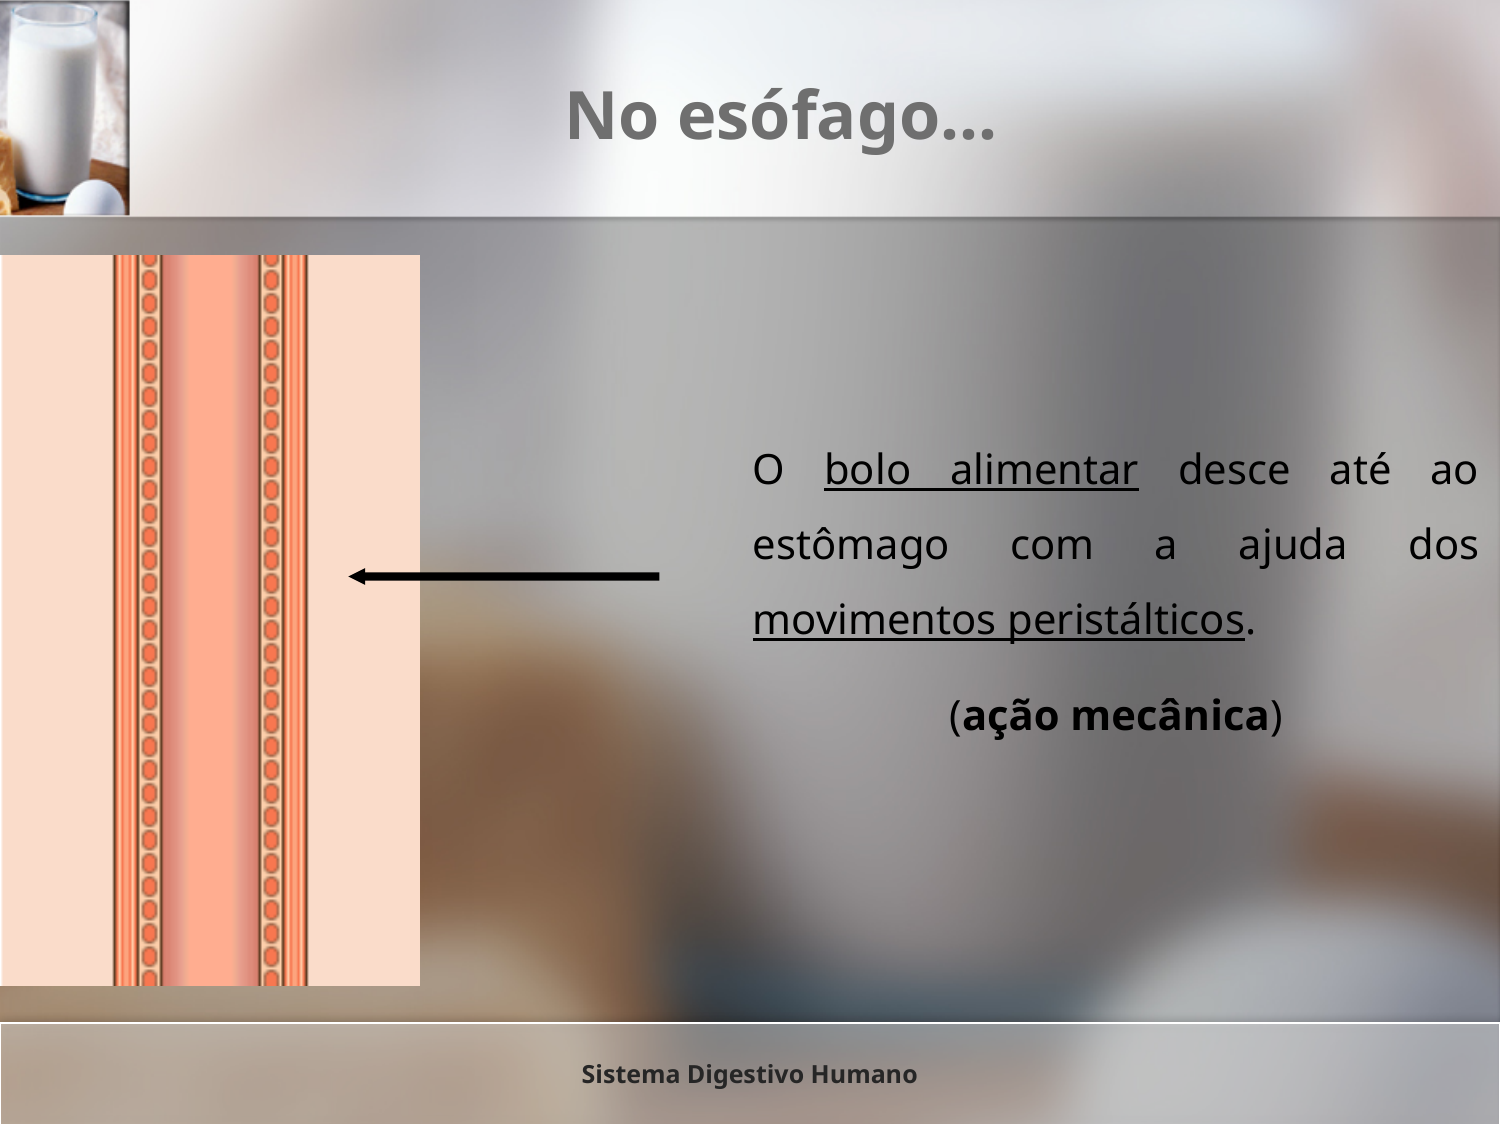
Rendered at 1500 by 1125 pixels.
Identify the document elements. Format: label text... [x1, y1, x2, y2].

title No esófago… [150, 24, 1413, 200]
text_box O bolo alimentar desce até ao estômago com a ajuda dos movimentos peristálticos. (ação mecânica) [738, 410, 1495, 746]
picture [0, 0, 1500, 1022]
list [0, 255, 420, 986]
footer Sistema Digestivo Humano [512, 1051, 988, 1125]
